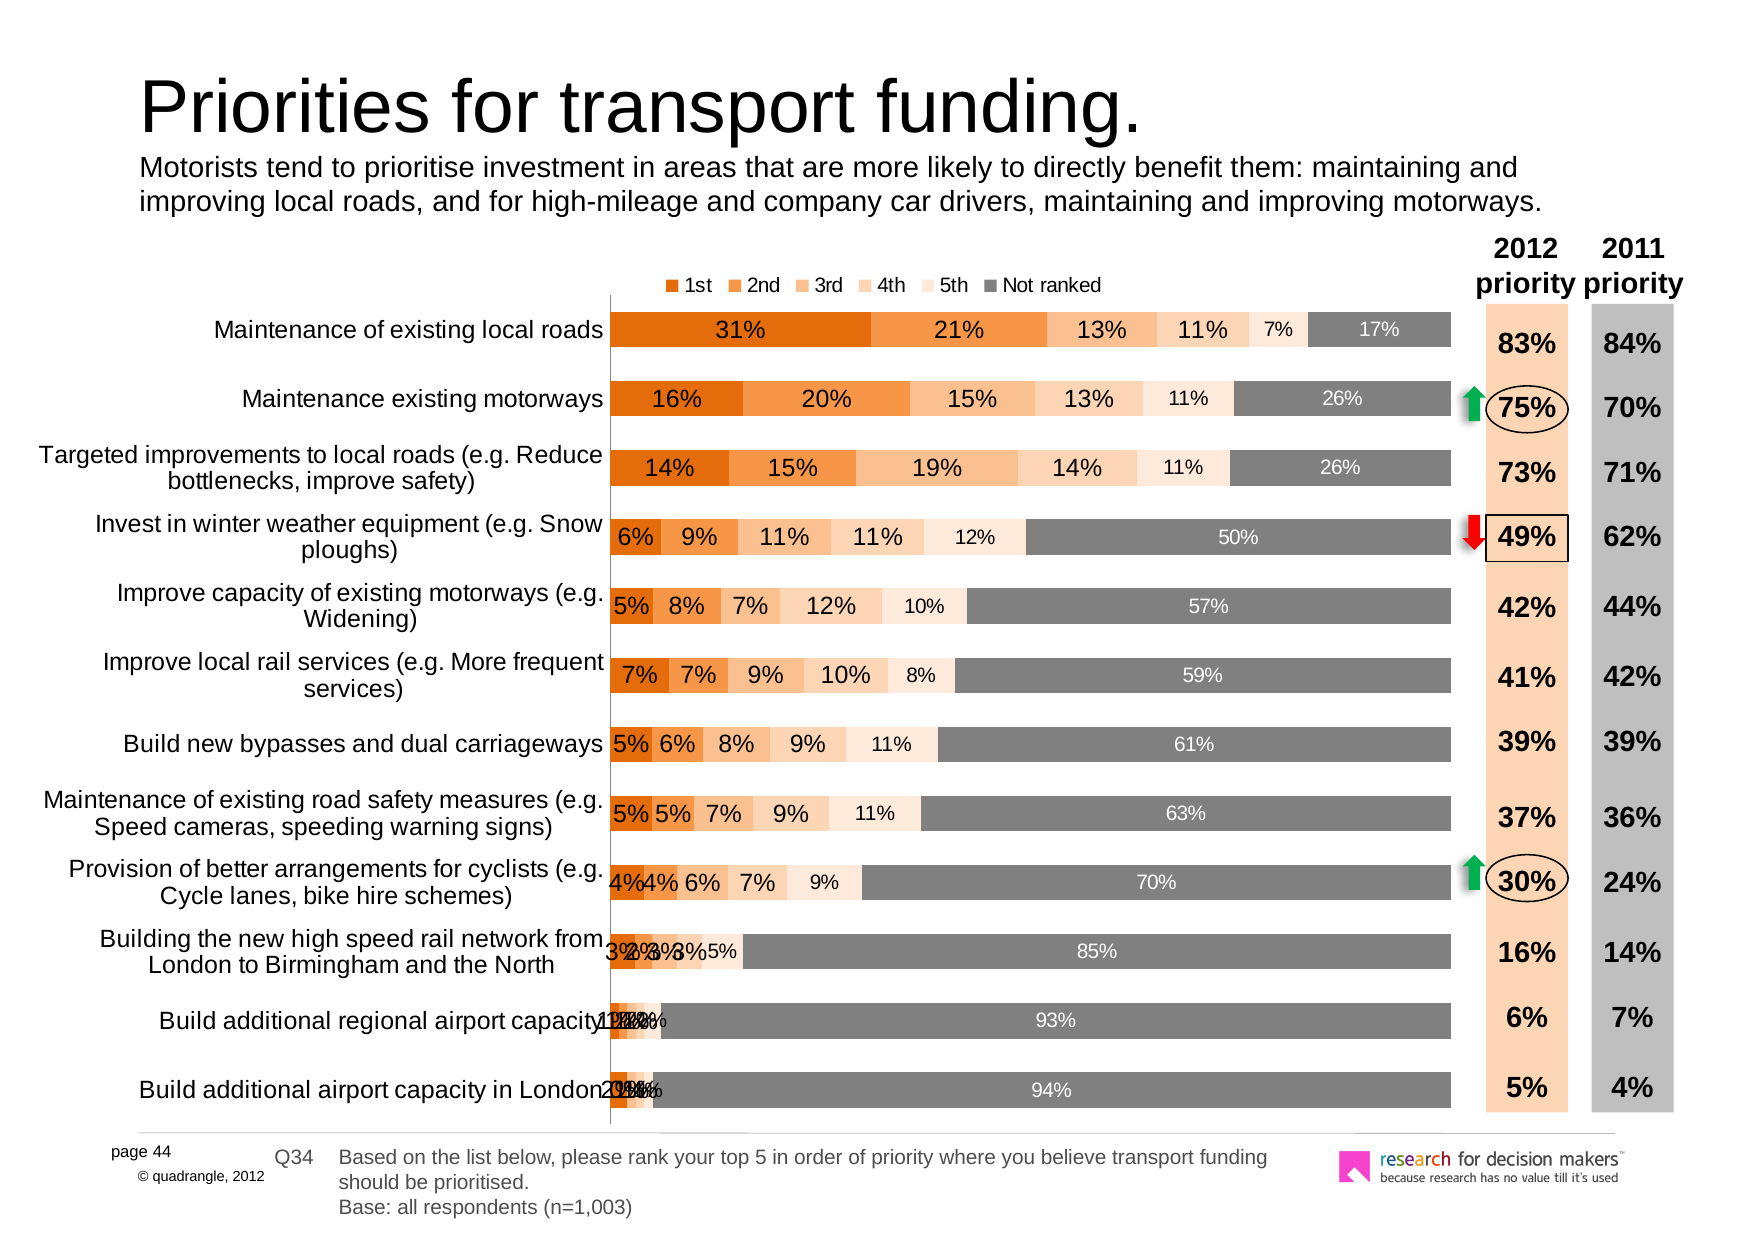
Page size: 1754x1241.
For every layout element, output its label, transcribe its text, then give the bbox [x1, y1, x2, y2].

text_box 2012 priority [1454, 221, 1546, 307]
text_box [1579, 315, 1686, 1113]
chart [32, 198, 1452, 1172]
text_box [1591, 307, 1674, 313]
title Priorities for transport funding. Motorists tend to prioritise investment in areas that are more likely to directly benefit them: maintaining and improving local roads, and for high-mileage and company car drivers, maintaining and improving motorways. [139, 57, 1651, 221]
text_box [1486, 307, 1569, 313]
text_box Q34 Based on the list below, please rank your top 5 in order of priority where you believe transport funding should be prioritised. Base: all respondents (n=1,003) [257, 1180, 1334, 1241]
text_box 2011 priority [1546, 221, 1721, 307]
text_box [1474, 315, 1577, 1113]
picture [1336, 1147, 1627, 1186]
